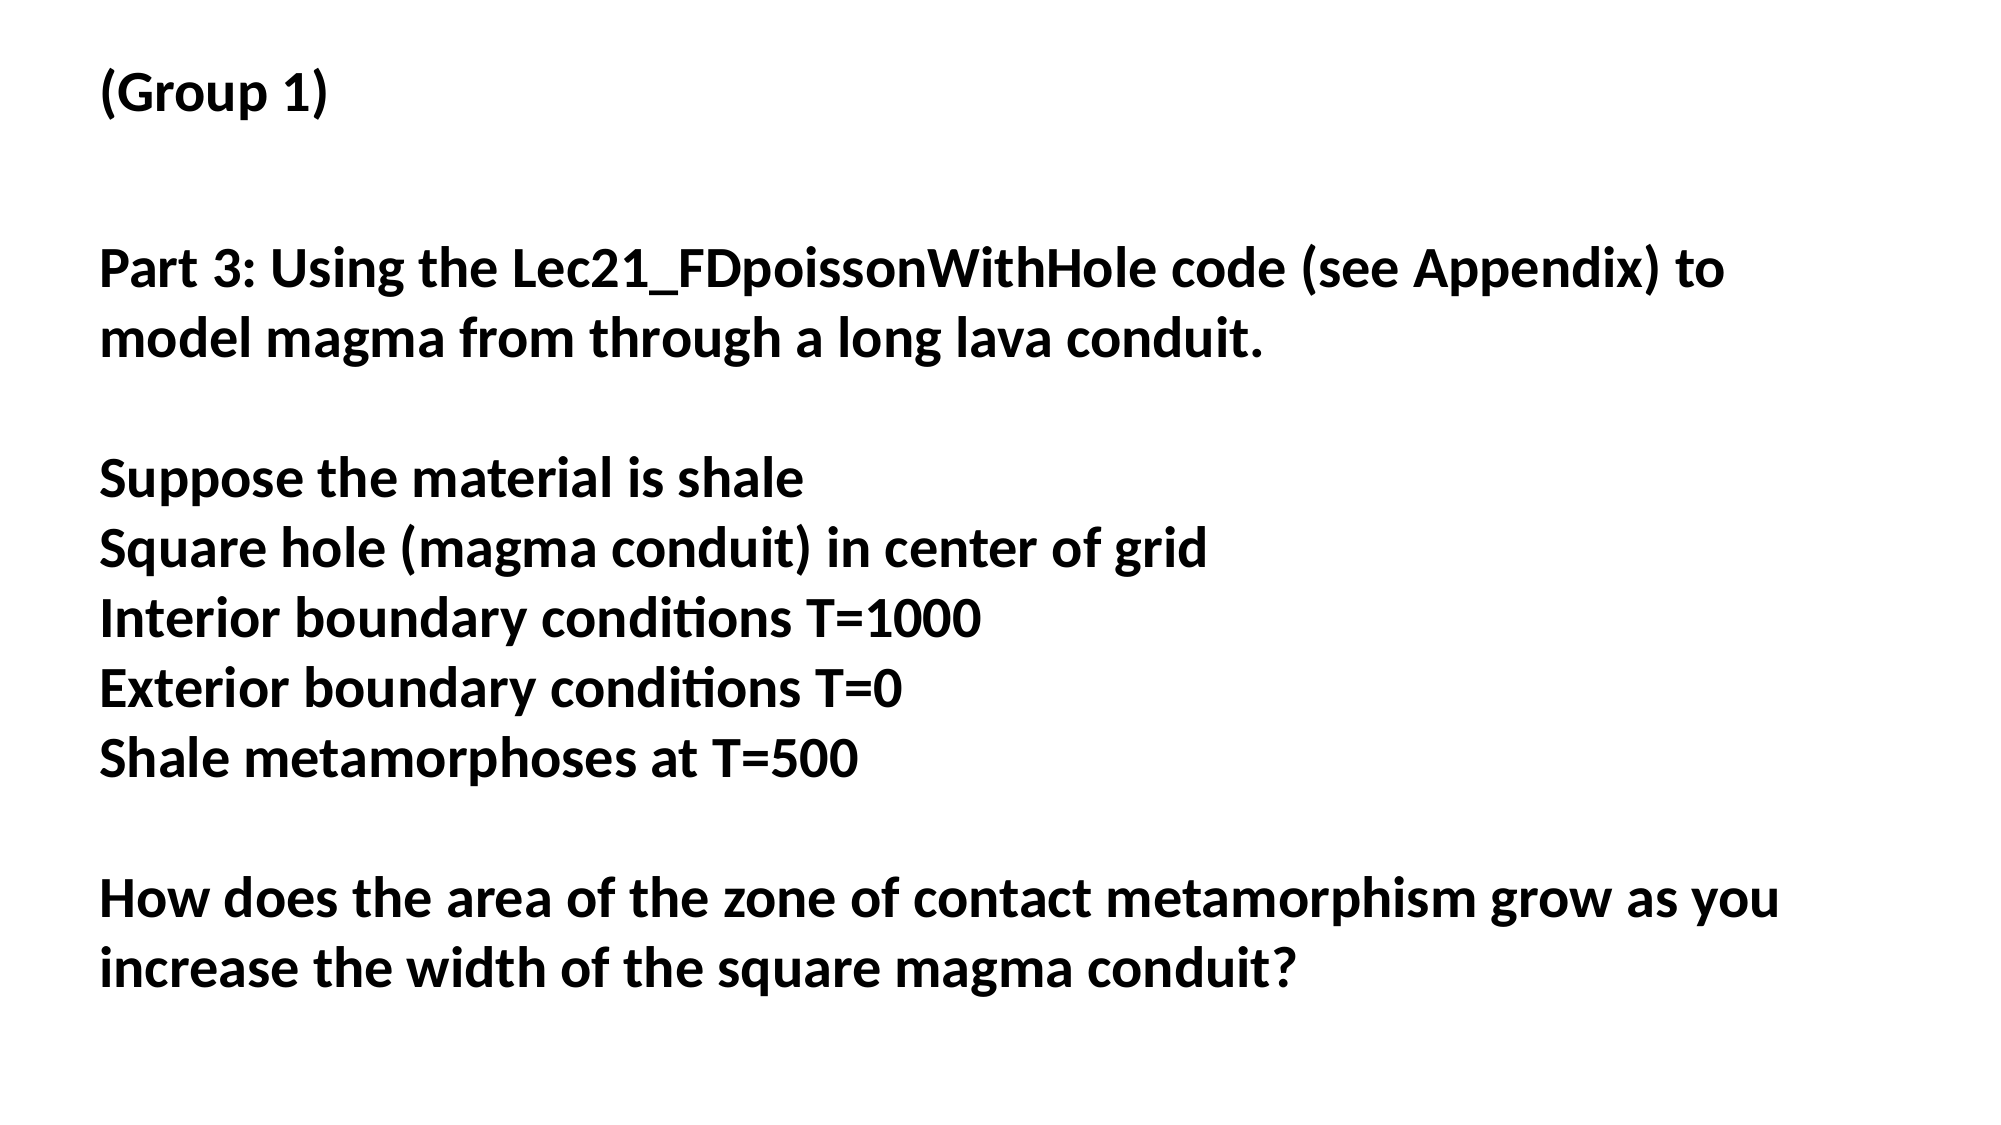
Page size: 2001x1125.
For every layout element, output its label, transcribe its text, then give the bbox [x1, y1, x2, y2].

text_box Part 3: Using the Lec21_FDpoissonWithHole code (see Appendix) to model magma from through a long lava conduit. Suppose the material is shale Square hole (magma conduit) in center of grid Interior boundary conditions T=1000 Exterior boundary conditions T=0 Shale metamorphoses at T=500 How does the area of the zone of contact metamorphism grow as you increase the width of the square magma conduit? [84, 221, 1856, 1007]
text_box (Group 1) [84, 45, 1856, 201]
